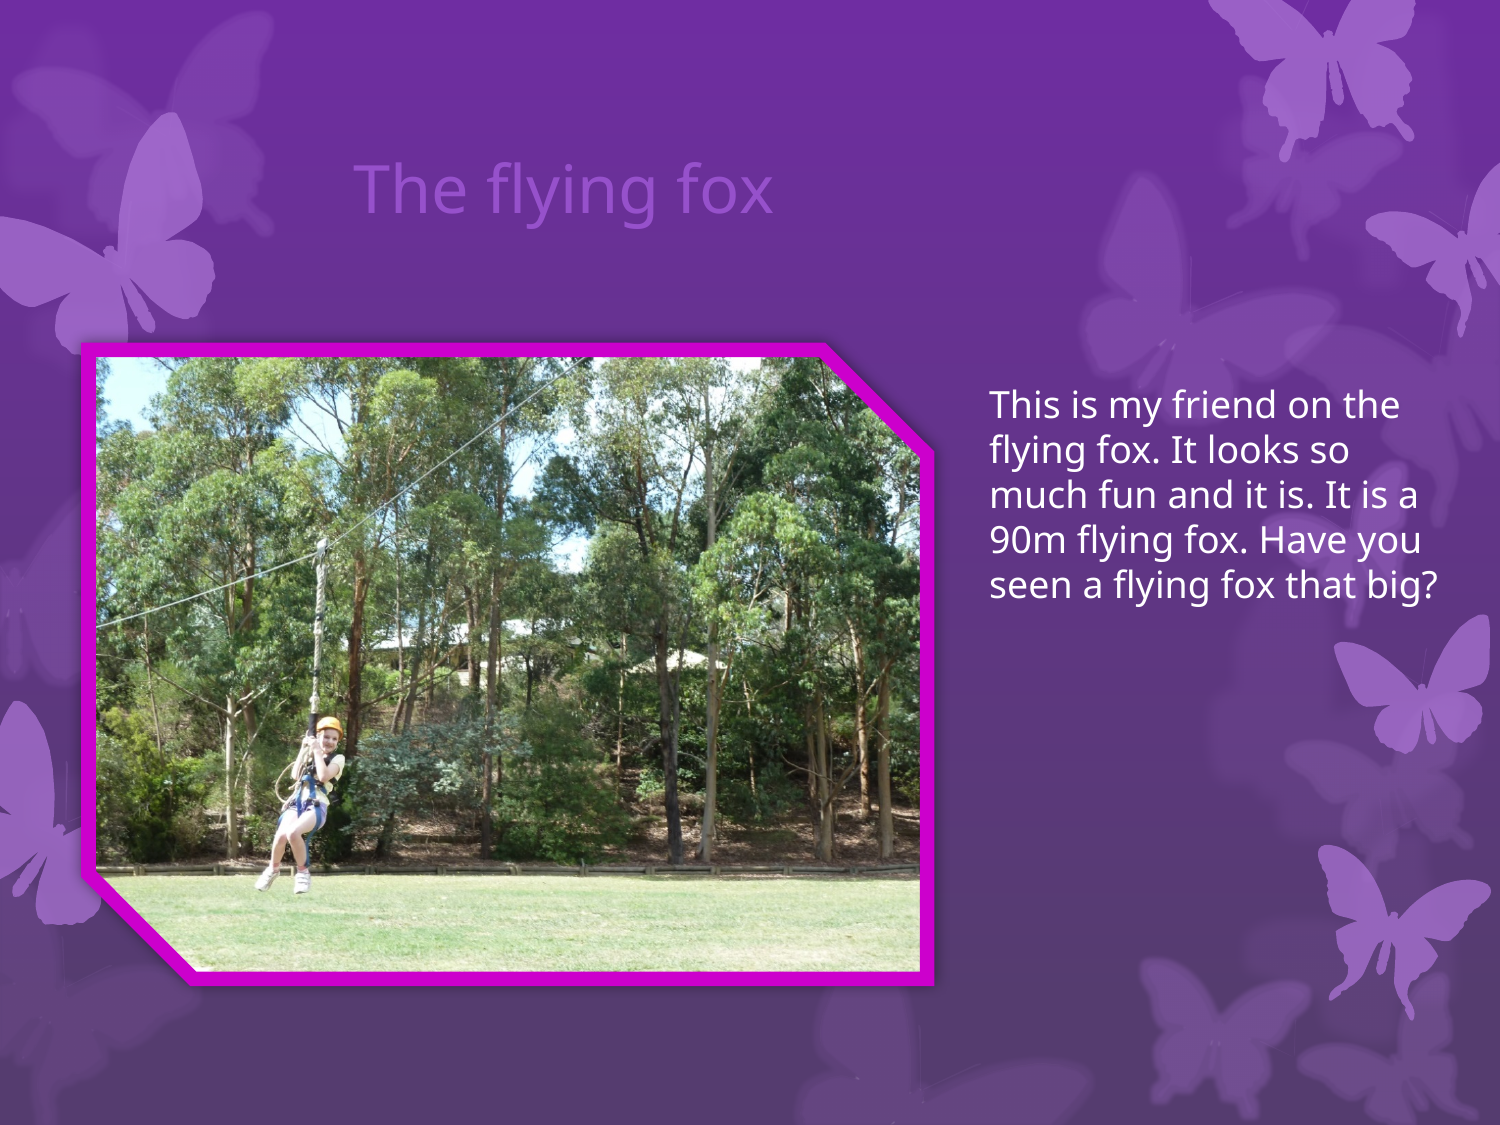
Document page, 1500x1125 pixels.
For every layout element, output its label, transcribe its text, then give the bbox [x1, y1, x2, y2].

title The flying fox [165, 110, 1335, 263]
text_box This is my friend on the flying fox. It looks so much fun and it is. It is a 90m flying fox. Have you seen a flying fox that big? [974, 373, 1471, 614]
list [87, 349, 928, 980]
